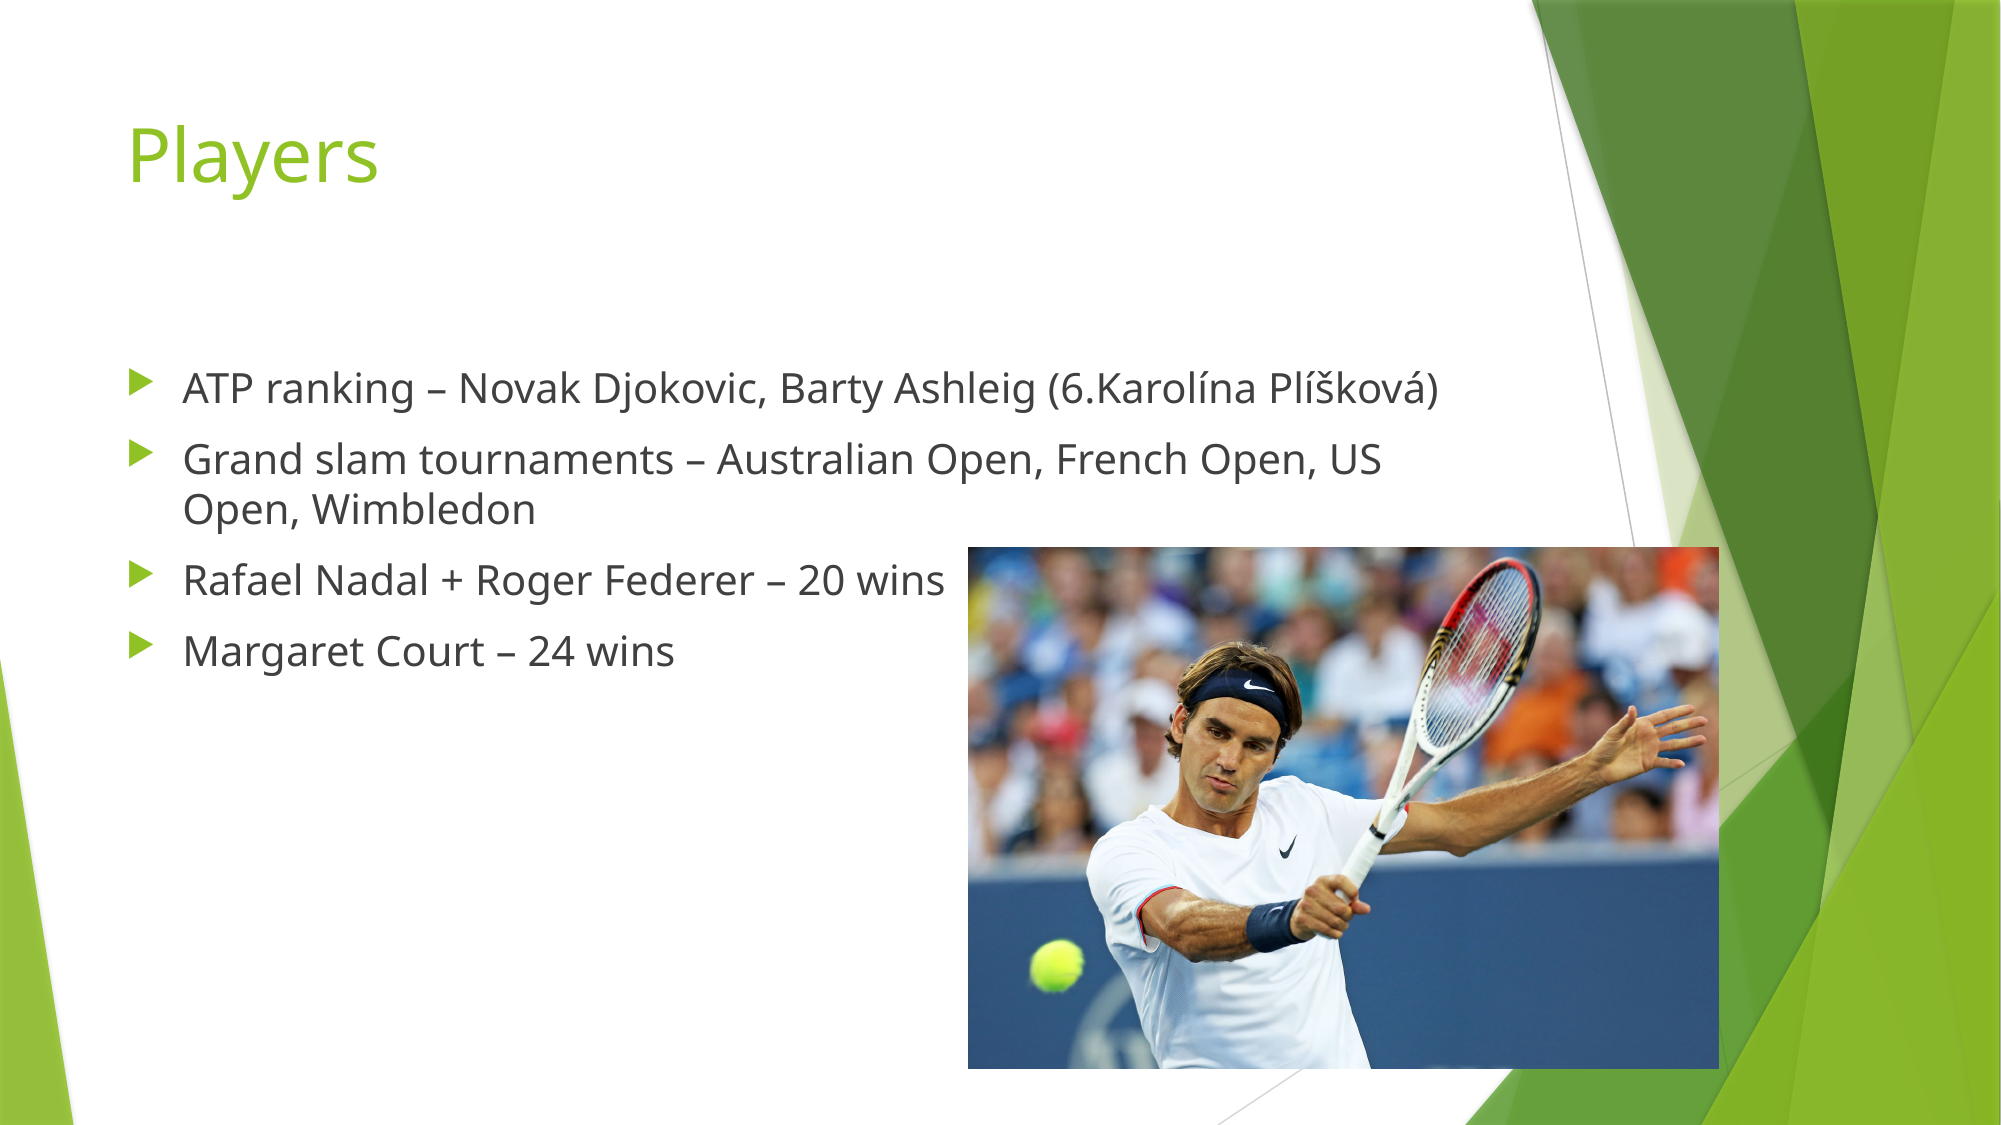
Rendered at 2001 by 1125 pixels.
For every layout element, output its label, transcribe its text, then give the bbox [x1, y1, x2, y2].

title Players [111, 99, 1522, 317]
picture [968, 547, 1720, 1070]
list ATP ranking – Novak Djokovic, Barty Ashleig (6.Karolína Plíšková) Grand slam tournaments – Australian Open, French Open, US Open, Wimbledon Rafael Nadal + Roger Federer – 20 wins Margaret Court – 24 wins [111, 354, 1522, 992]
